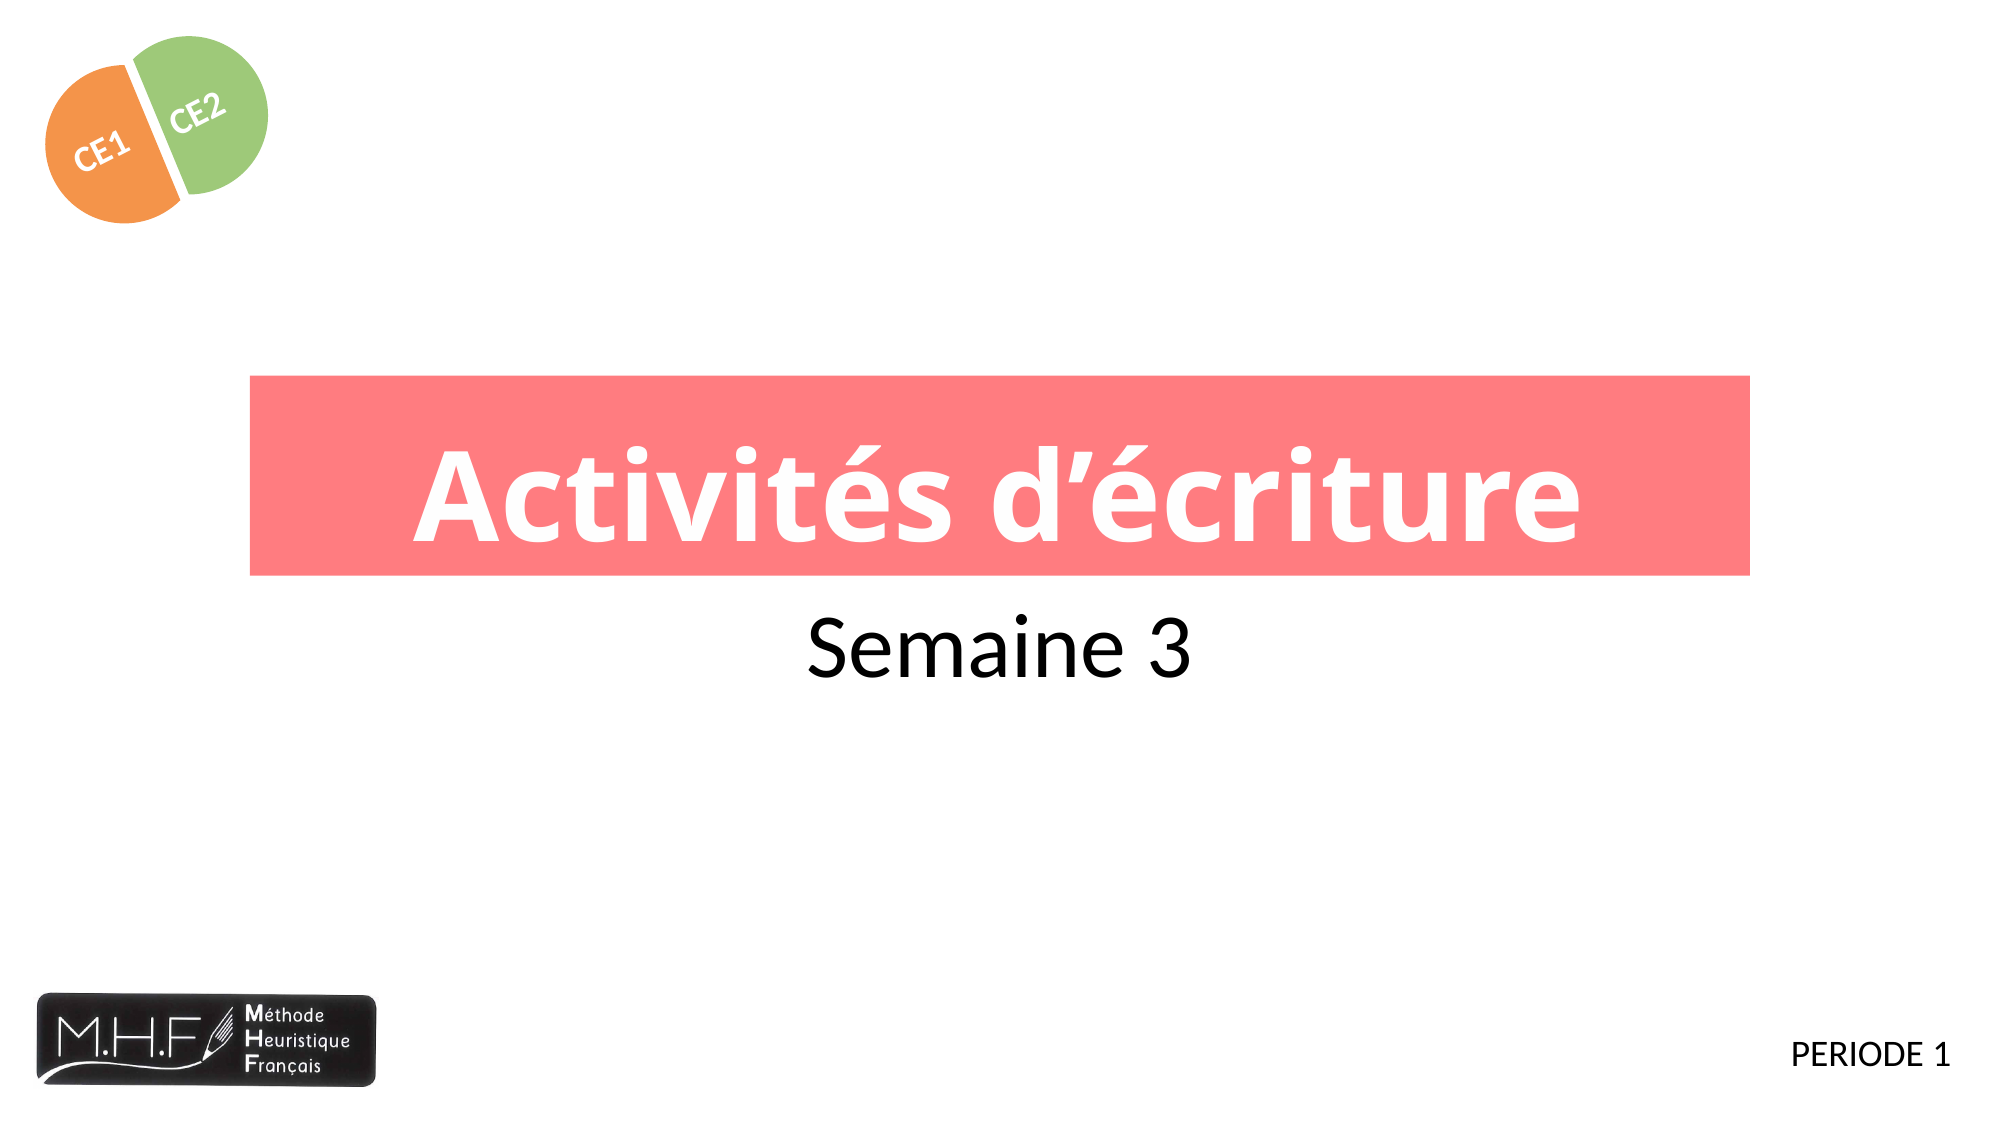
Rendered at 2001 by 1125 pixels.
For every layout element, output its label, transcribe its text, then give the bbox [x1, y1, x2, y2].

title Activités d’écriture [249, 375, 1750, 576]
text_box PERIODE 1 [1362, 1021, 1967, 1082]
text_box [45, 35, 269, 224]
picture [33, 990, 379, 1089]
subtitle Semaine 3 [249, 590, 1750, 863]
